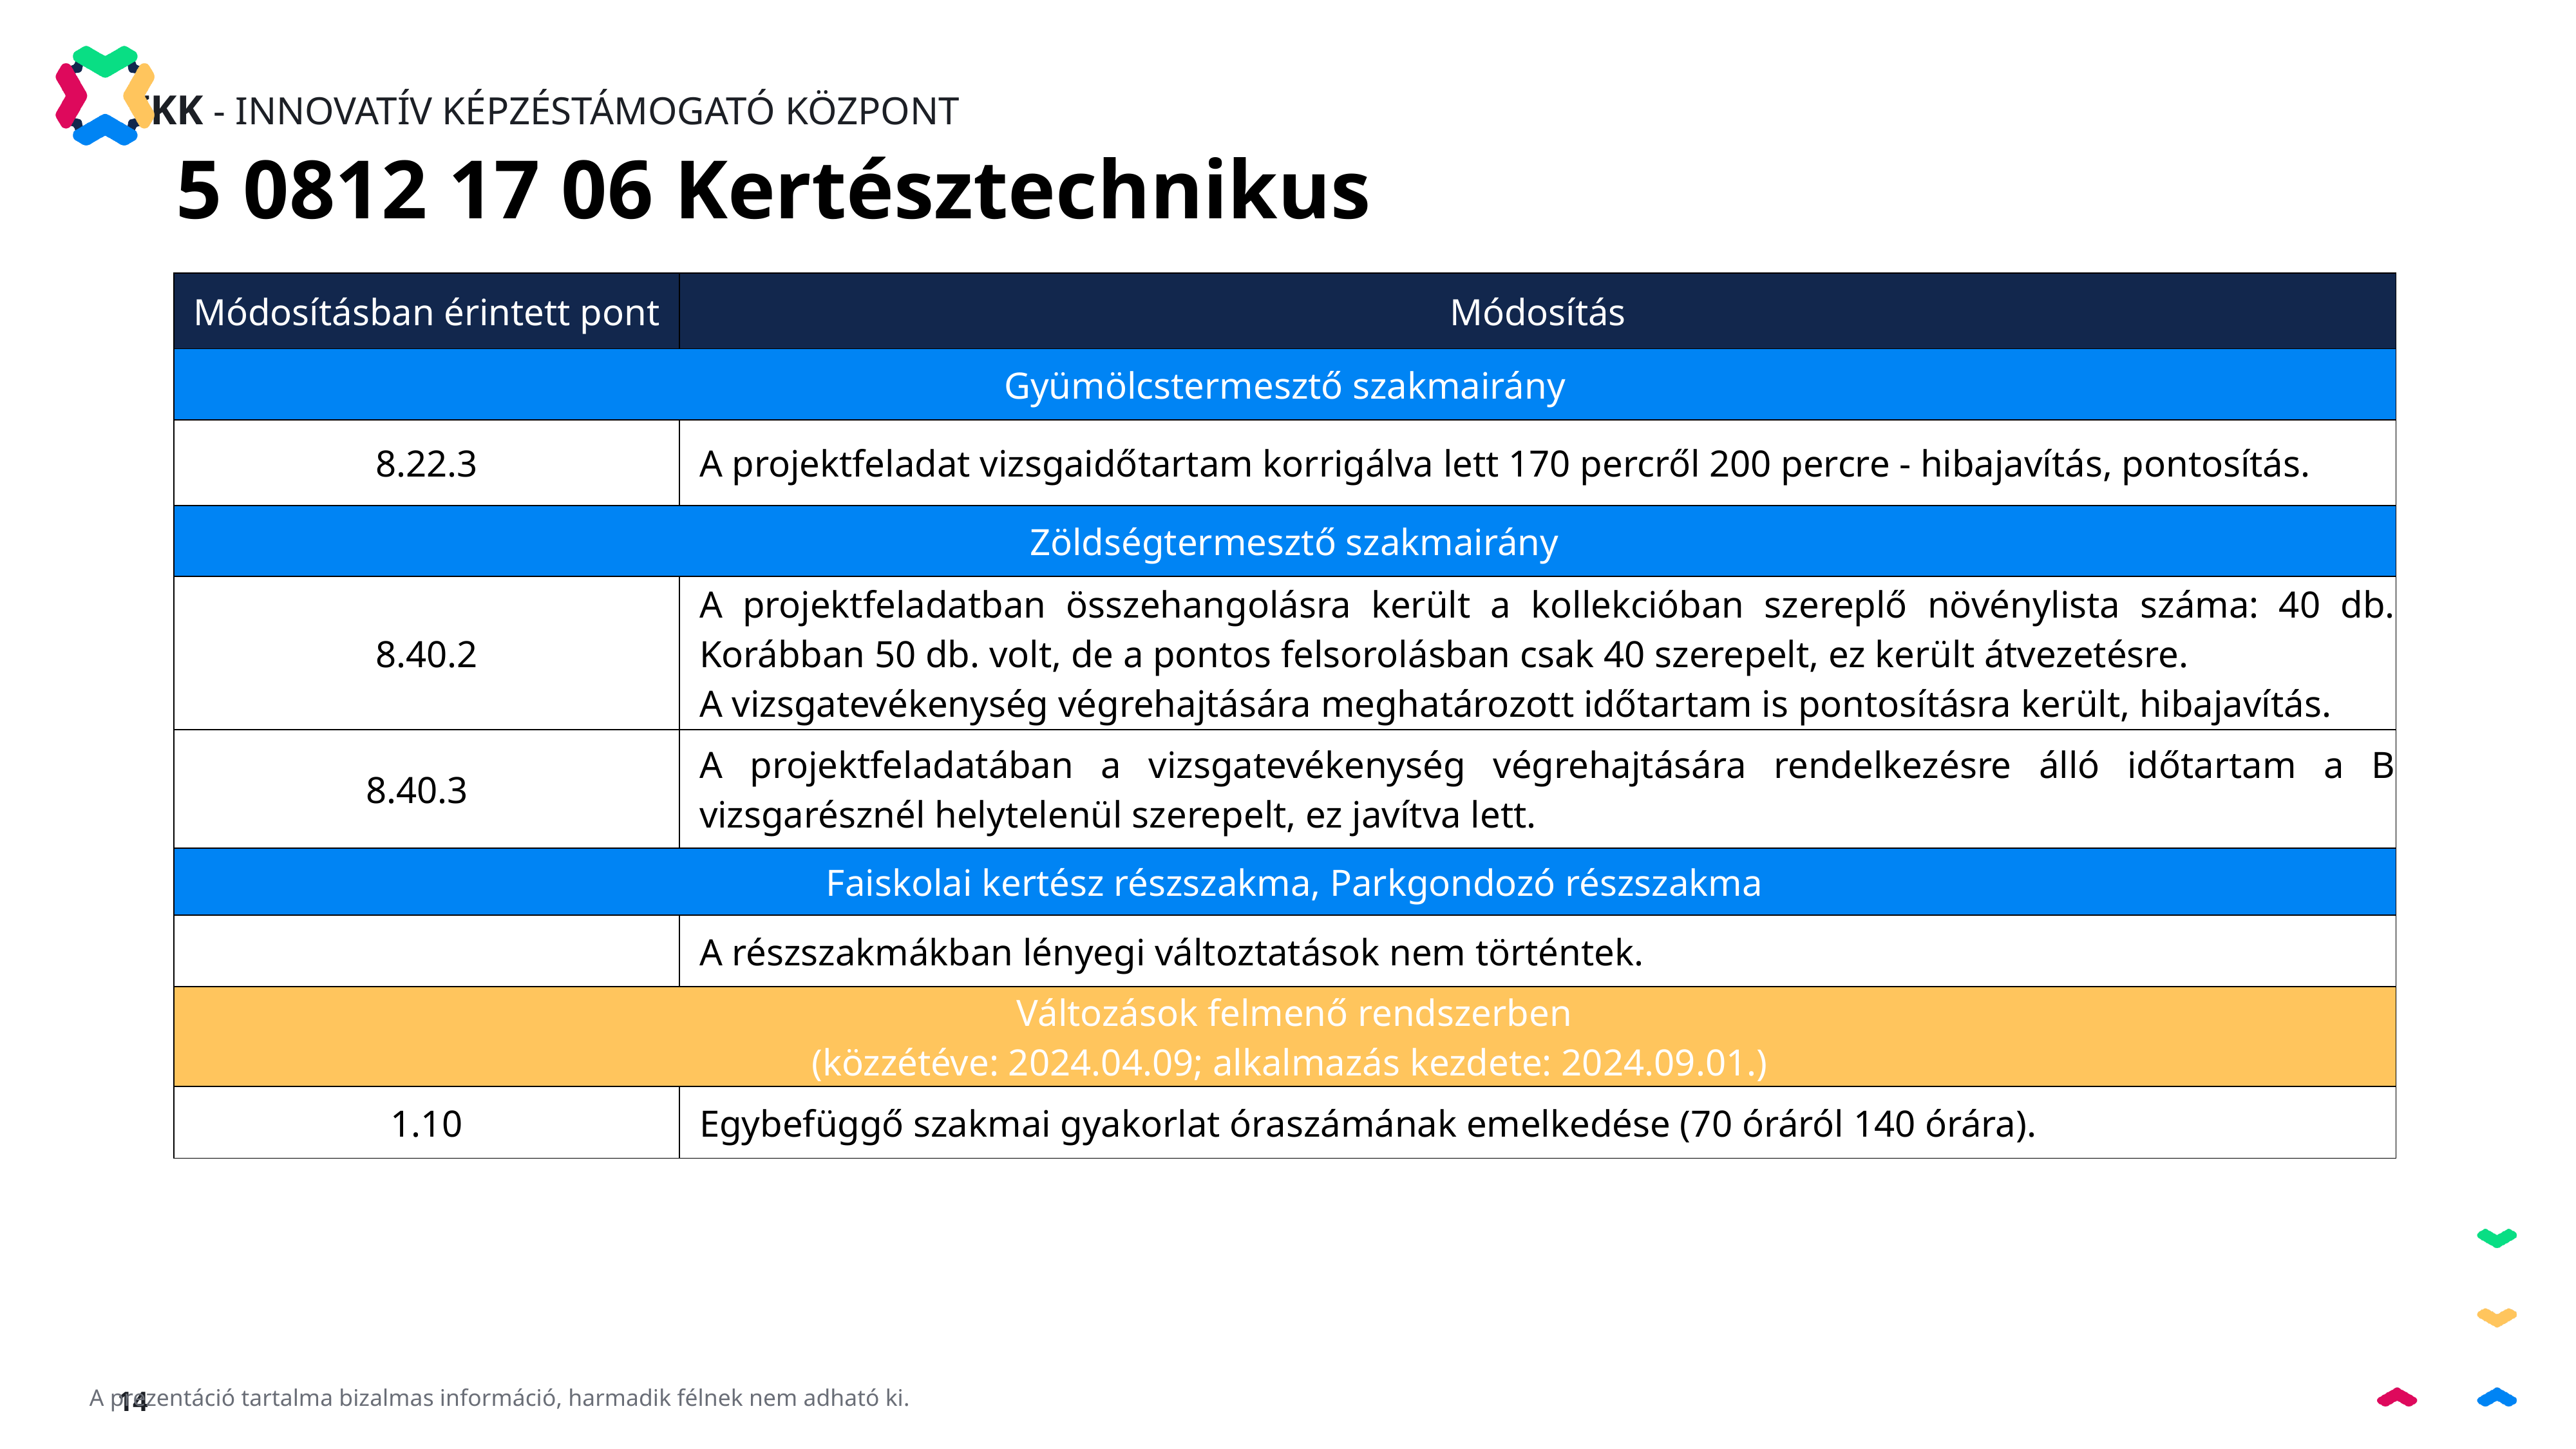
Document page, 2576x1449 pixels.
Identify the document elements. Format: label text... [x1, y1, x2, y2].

table_cell Faiskolai kertész részszakma, Parkgondozó részszakma [175, 849, 2396, 914]
table_cell [175, 916, 679, 986]
table_header Módosítás [680, 274, 2396, 348]
table_cell A projektfeladatban összehangolásra került a kollekcióban szereplő növénylista száma: 40 db. Korábban 50 db. volt, de a pontos felsorolásban csak 40 szerepelt, ez került átvezetésre. A vizsgatevékenység végrehajtására meghatározott időtartam is pontosításra került, hibajavítás. [680, 577, 2396, 729]
table_cell 1.10 [175, 1087, 679, 1158]
table_cell Gyümölcstermesztő szakmairány [175, 349, 2396, 419]
table_cell 8.40.3 [175, 730, 679, 848]
table_cell Egybefüggő szakmai gyakorlat óraszámának emelkedése (70 óráról 140 órára). [680, 1087, 2396, 1158]
table_cell 8.22.3 [175, 421, 679, 505]
table_cell 8.40.2 [175, 577, 679, 729]
list 5 0812 17 06 Kertésztechnikus [176, 138, 2336, 216]
table_cell Zöldségtermesztő szakmairány [175, 506, 2396, 576]
table_cell A projektfeladat vizsgaidőtartam korrigálva lett 170 percről 200 percre - hibajavítás, pontosítás. [680, 421, 2396, 505]
table_cell A projektfeladatában a vizsgatevékenység végrehajtására rendelkezésre álló időtartam a B vizsgarésznél helytelenül szerepelt, ez javítva lett. [680, 730, 2396, 848]
table_cell A részszakmákban lényegi változtatások nem történtek. [680, 916, 2396, 986]
table_cell Változások felmenő rendszerben (közzétéve: 2024.04.09; alkalmazás kezdete: 2024.09.01.) [175, 987, 2396, 1086]
picture [55, 46, 155, 146]
picture [2377, 1229, 2517, 1406]
table_header Módosításban érintett pont [175, 274, 679, 348]
